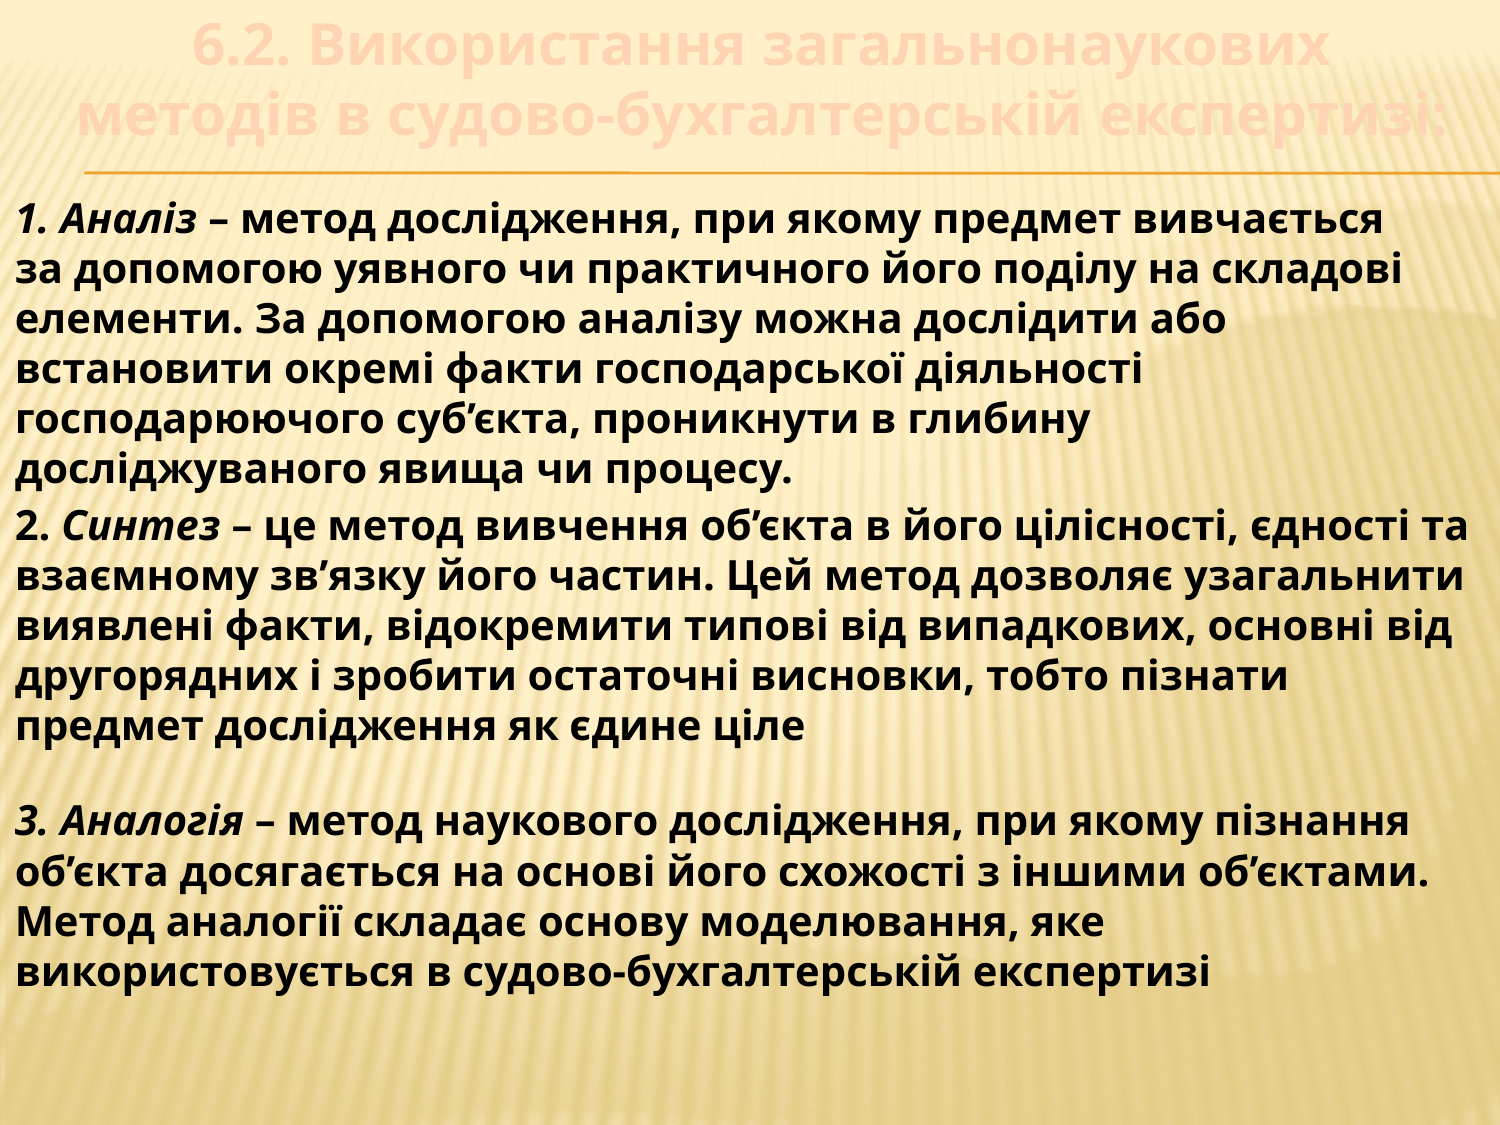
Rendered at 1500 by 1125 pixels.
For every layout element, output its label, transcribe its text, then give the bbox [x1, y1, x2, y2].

text_box 3. Аналогія – метод наукового дослідження, при якому пізнання об’єкта досягається на основі його схожості з іншими об’єктами. Метод аналогії складає основу моделювання, яке використовується в судово-бухгалтерській експертизі [0, 786, 1500, 1002]
text_box 6.2. Використання загальнонаукових методів в судово-бухгалтерській експертизі: [53, 0, 1471, 200]
text_box 2. Синтез – це метод вивчення об’єкта в його цілісності, єдності та взаємному зв’язку його частин. Цей метод дозволяє узагальнити виявлені факти, відокремити типові від випадкових, основні від другорядних і зробити остаточні висновки, тобто пізнати предмет дослідження як єдине ціле [0, 491, 1500, 757]
text_box 1. Аналіз – метод дослідження, при якому предмет вивчається за допомогою уявного чи практичного його поділу на складові елементи. За допомогою аналізу можна дослідити або встановити окремі факти господарської діяльності господарюючого суб’єкта, проникнути в глибину досліджуваного явища чи процесу. [0, 184, 1447, 491]
